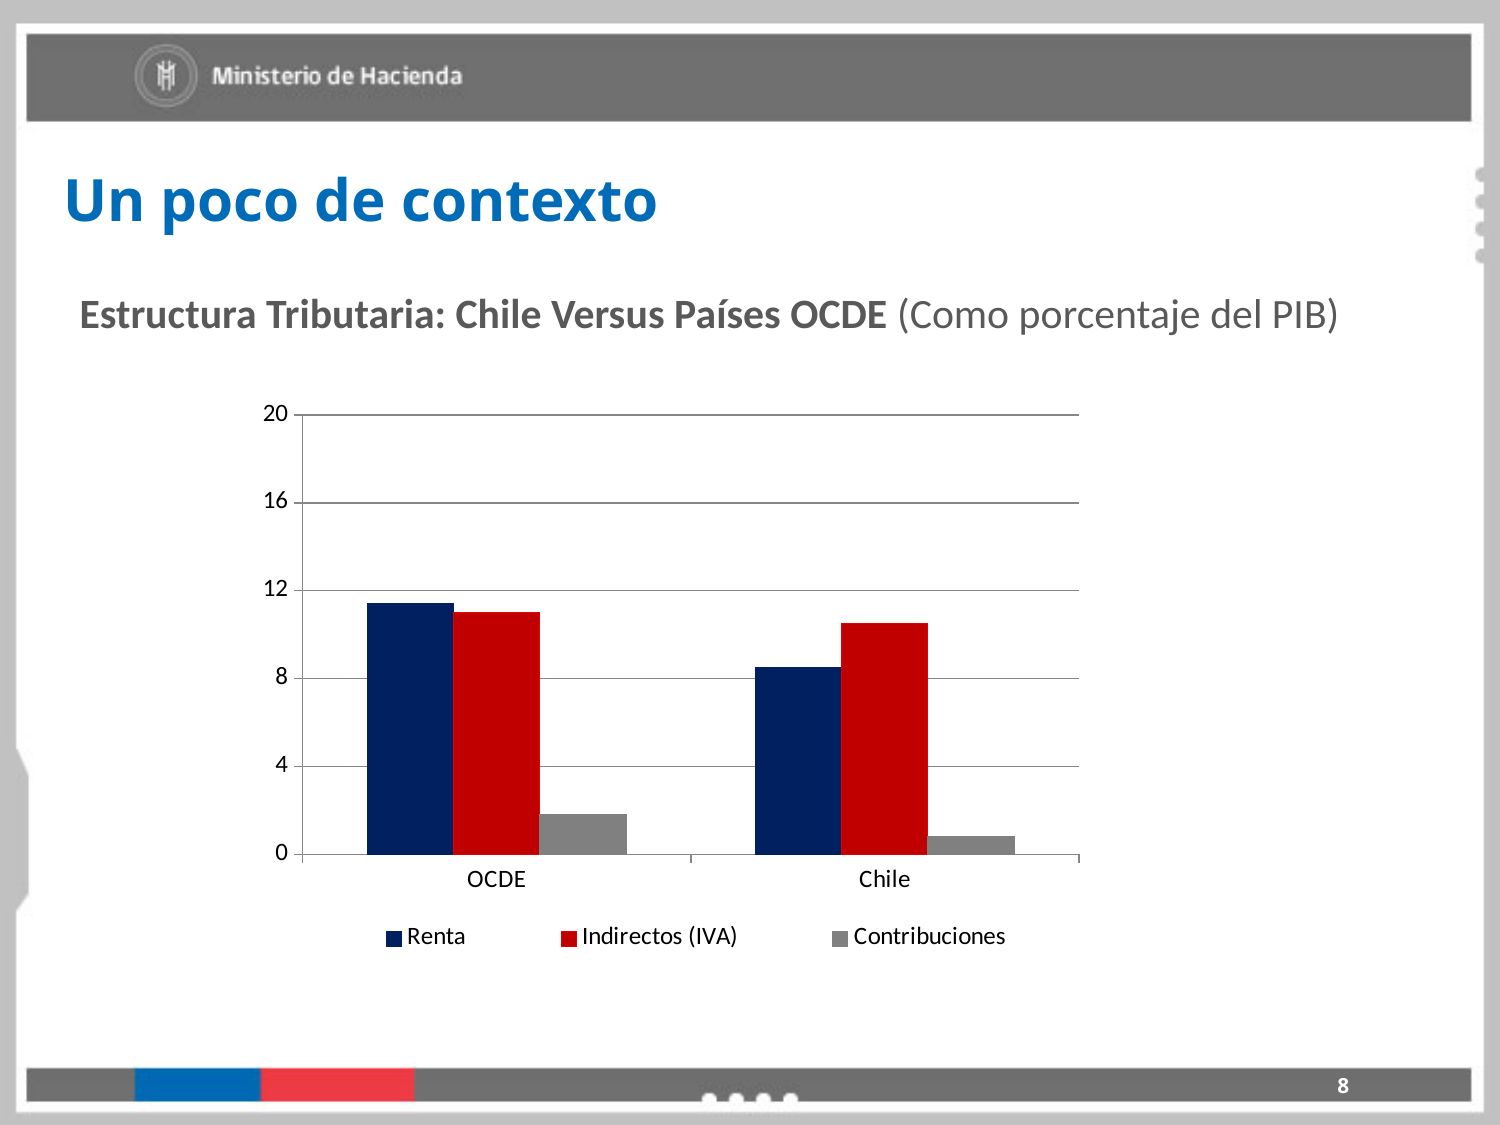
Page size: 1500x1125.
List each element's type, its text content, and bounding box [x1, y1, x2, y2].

list Estructura Tributaria: Chile Versus Países OCDE (Como porcentaje del PIB) [64, 278, 1447, 976]
picture [0, 0, 1500, 1125]
chart [206, 373, 1129, 977]
slide_number 8 [1014, 1070, 1365, 1103]
text_box Un poco de contexto [48, 138, 1424, 268]
